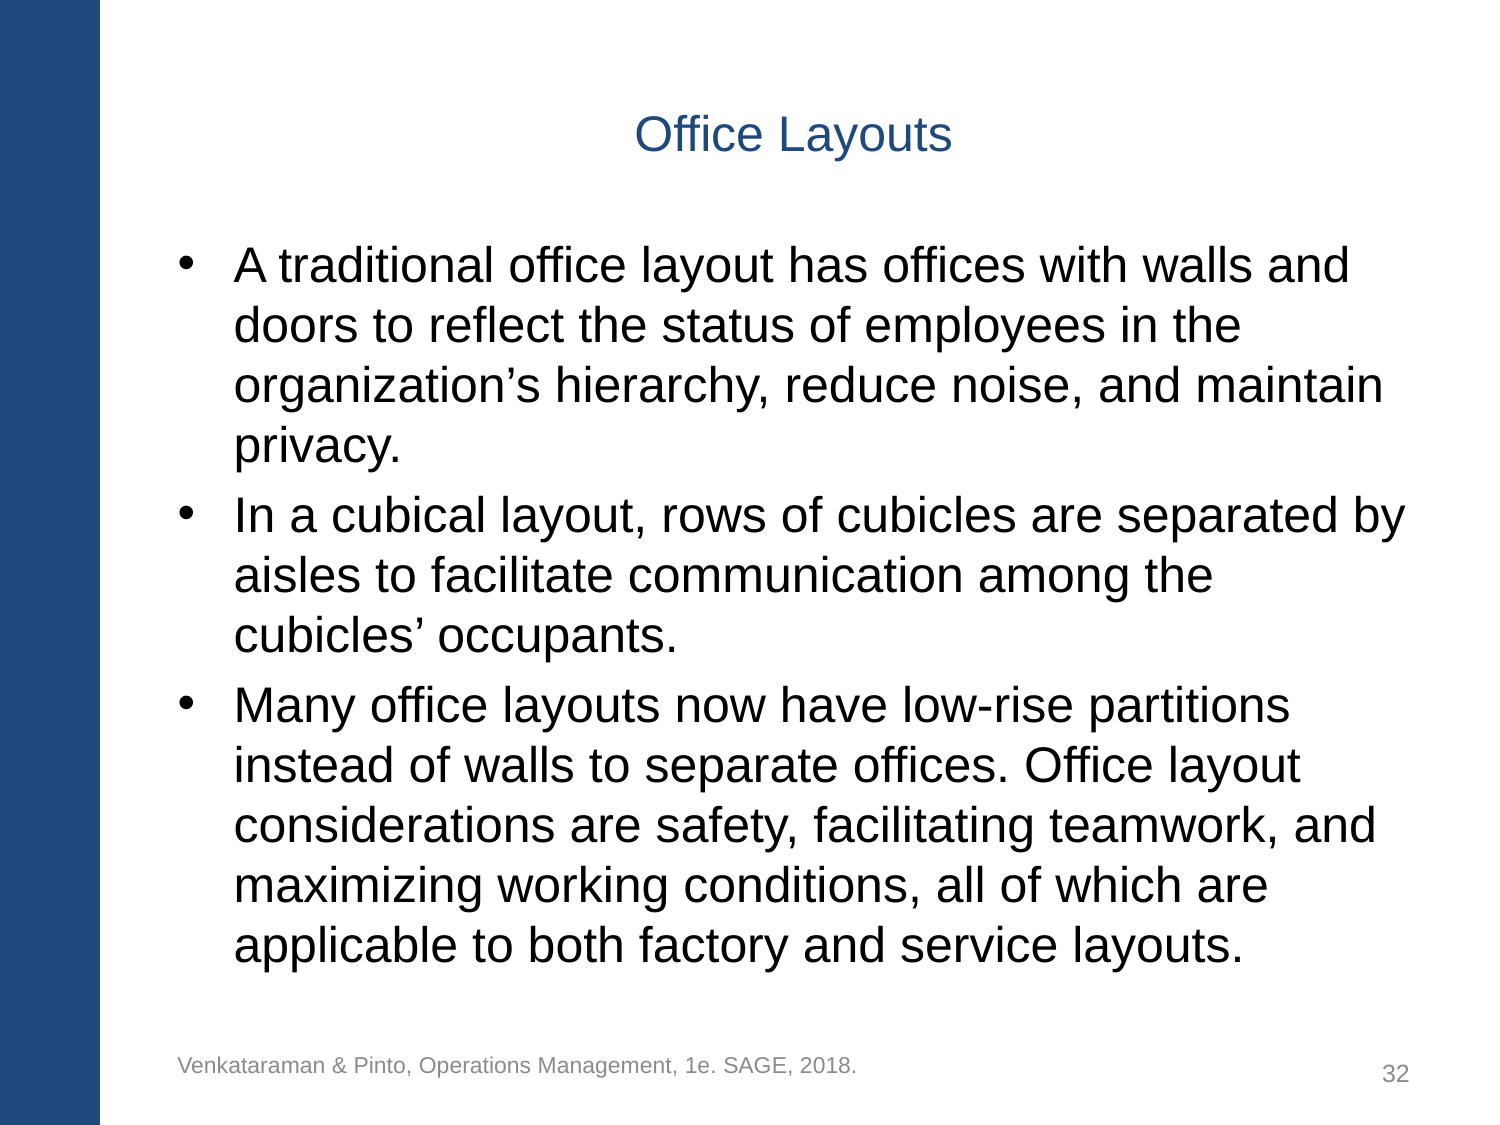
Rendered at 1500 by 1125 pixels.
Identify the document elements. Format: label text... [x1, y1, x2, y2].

slide_number 32 [1350, 1042, 1425, 1103]
list A traditional office layout has offices with walls and doors to reflect the status of employees in the organization’s hierarchy, reduce noise, and maintain privacy. In a cubical layout, rows of cubicles are separated by aisles to facilitate communication among the cubicles’ occupants. Many office layouts now have low-rise partitions instead of walls to separate offices. Office layout considerations are safety, facilitating teamwork, and maximizing working conditions, all of which are applicable to both factory and service layouts. [162, 224, 1425, 1013]
footer Venkataraman & Pinto, Operations Management, 1e. SAGE, 2018. [162, 1042, 1313, 1103]
title Office Layouts [162, 37, 1425, 224]
